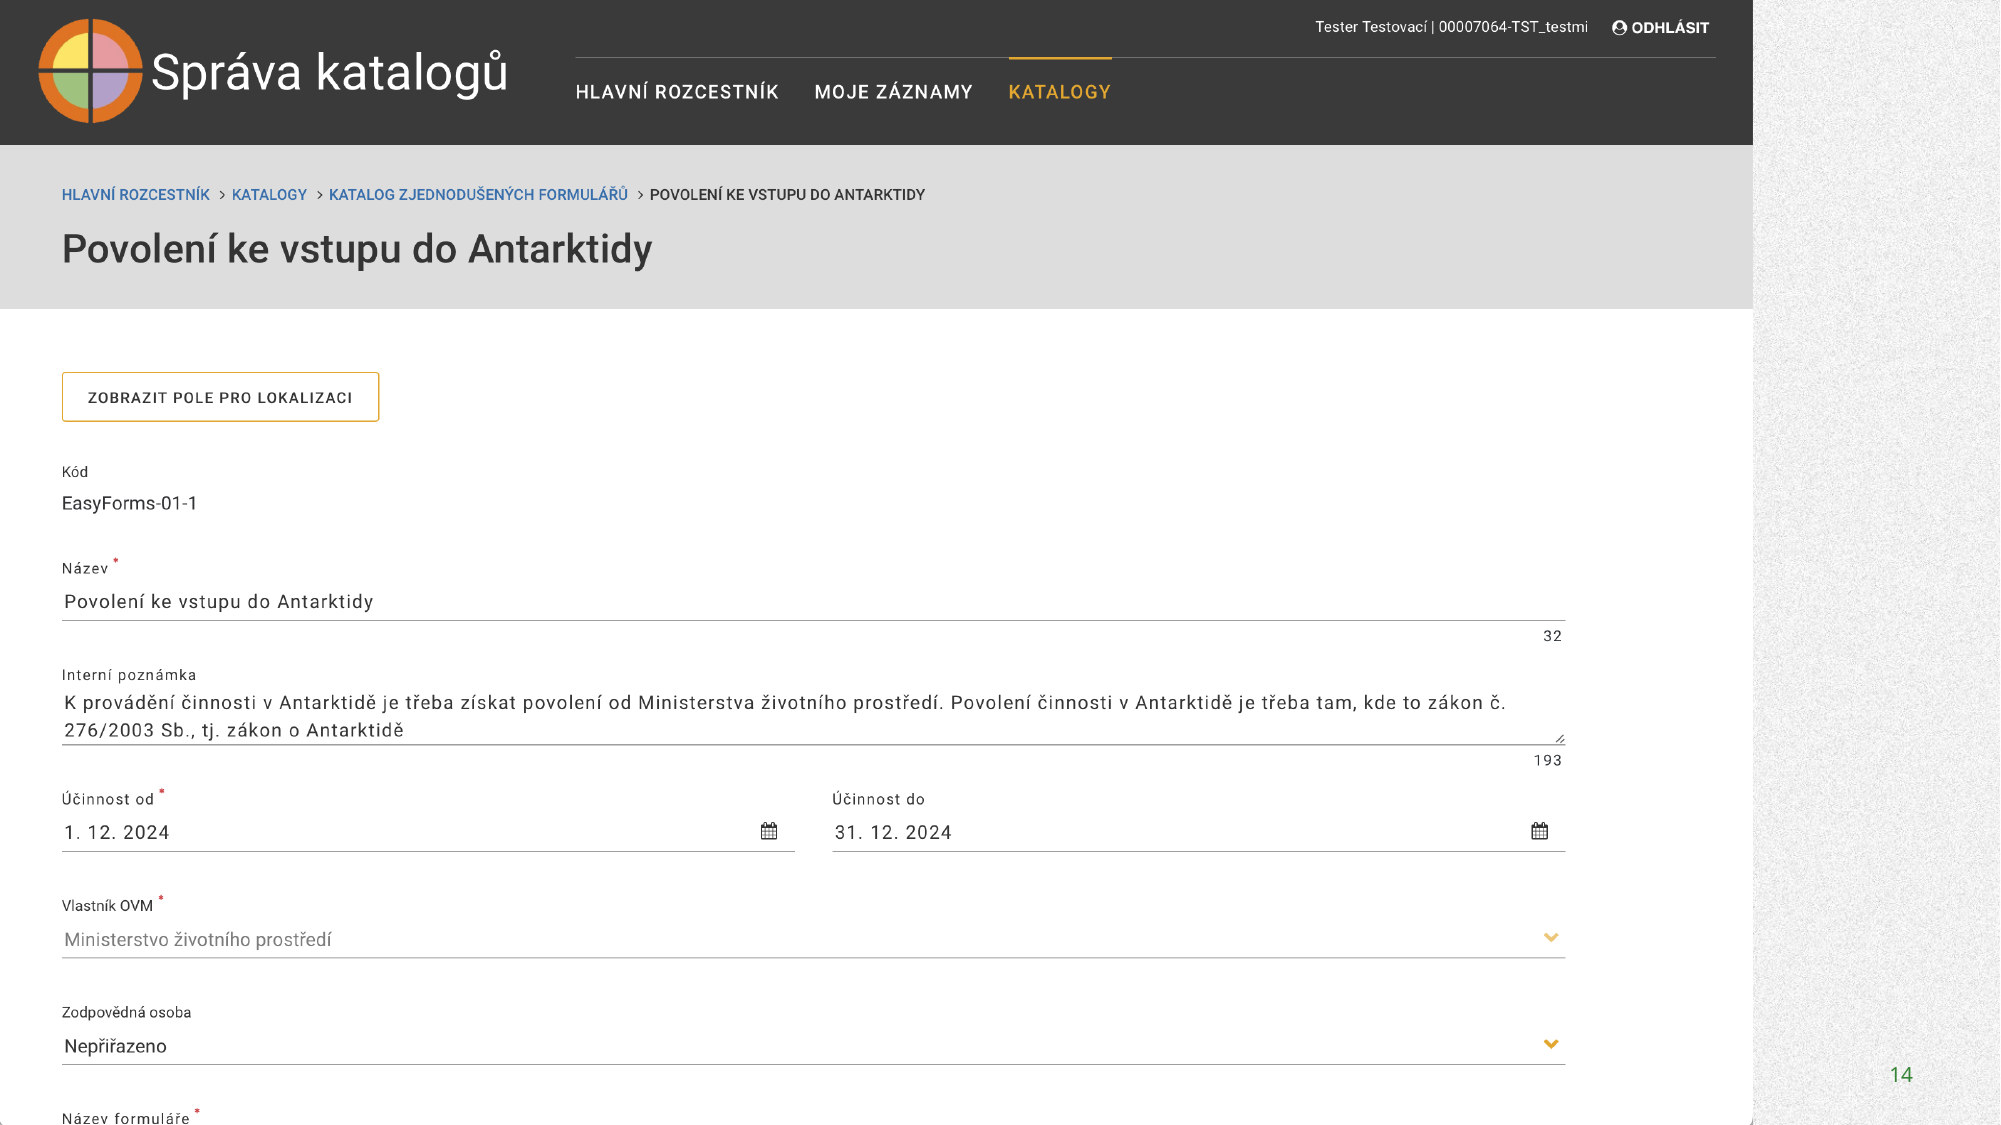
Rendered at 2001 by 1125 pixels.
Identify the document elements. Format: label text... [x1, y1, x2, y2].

picture [0, 0, 2001, 1125]
slide_number 14 [1754, 1037, 1928, 1098]
